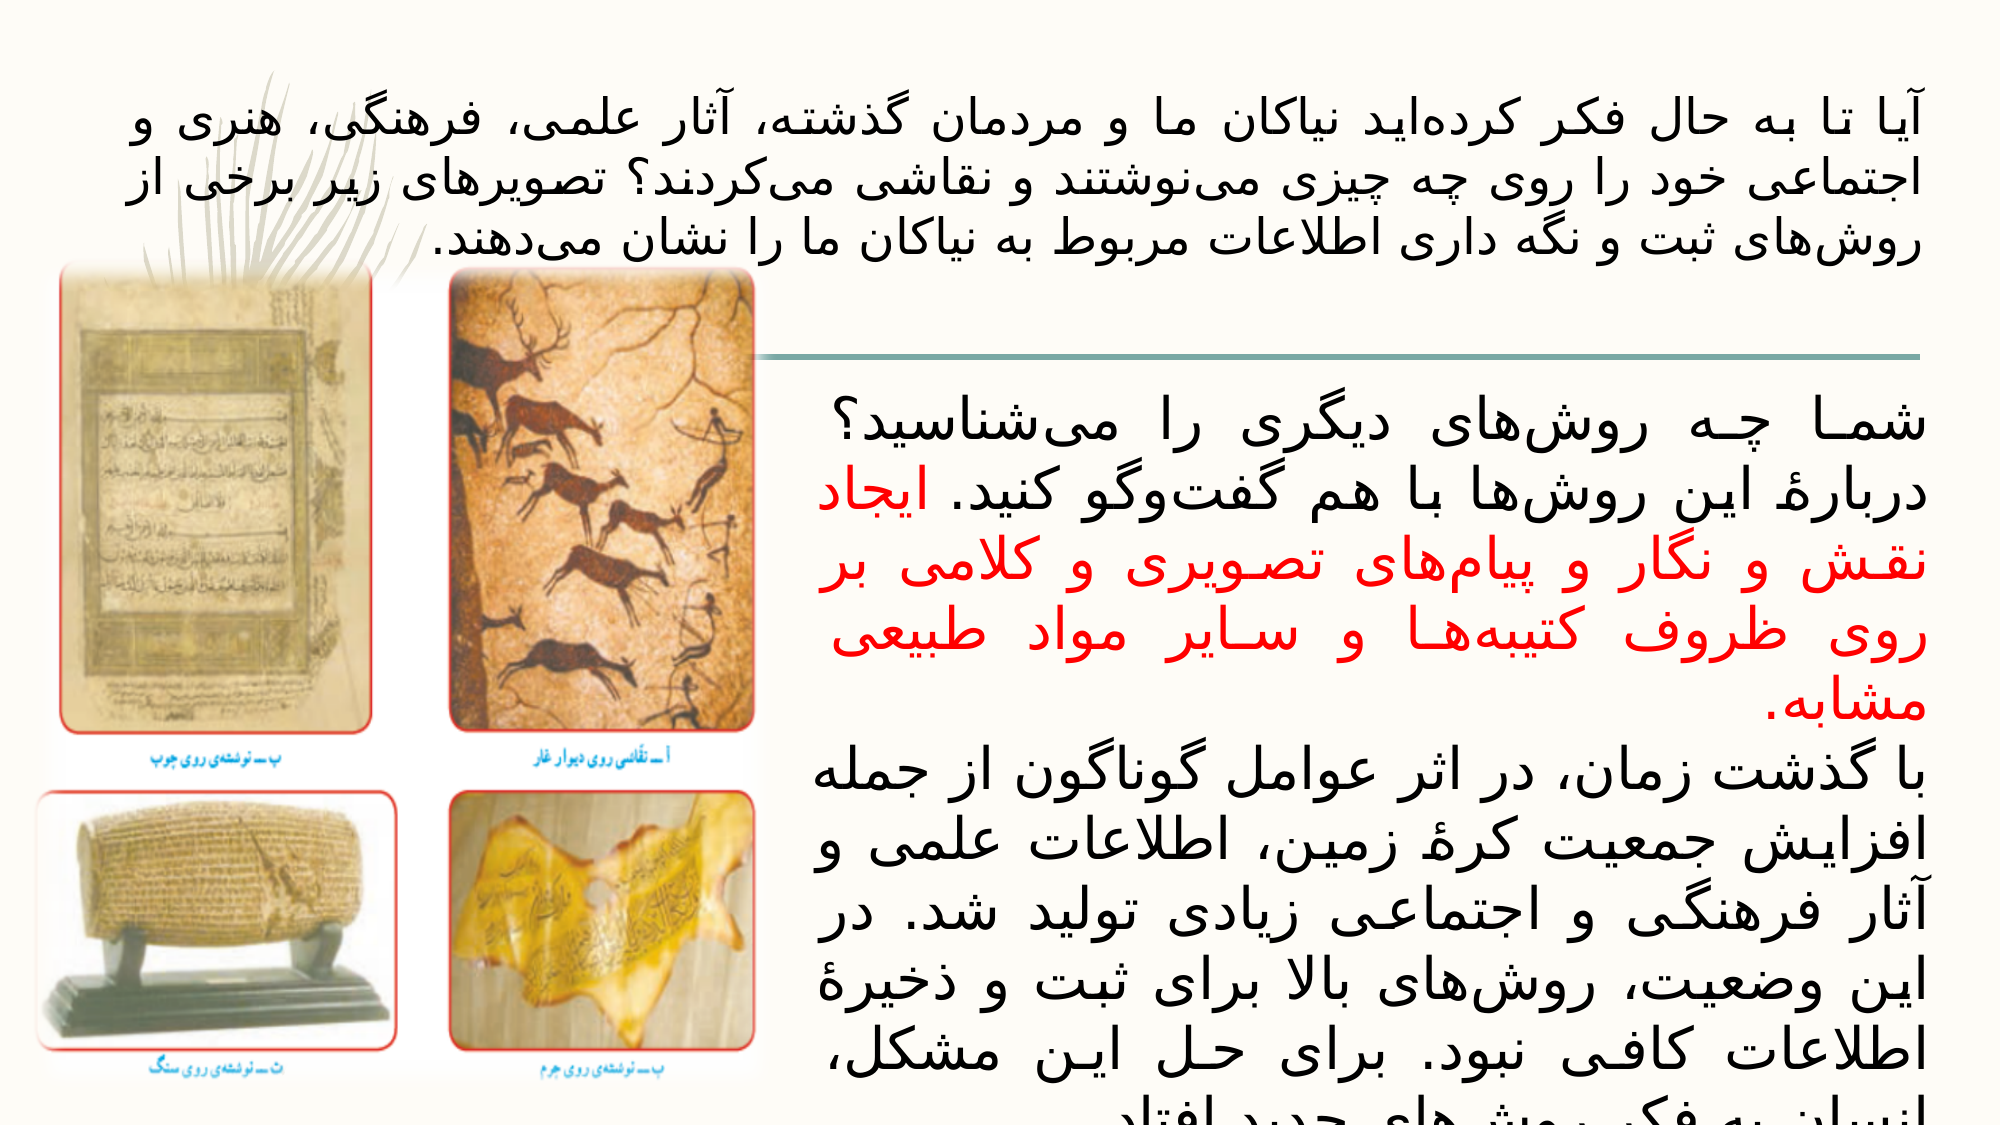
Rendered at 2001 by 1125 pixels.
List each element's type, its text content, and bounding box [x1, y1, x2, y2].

text_box آیا تا به حال فکر کرده‌اید نیاکان ما و مردمان گذشته، آثار علمی، فرهنگی، هنری و اجتماعی خود را روی چه چیزی می‌نوشتند و نقاشی می‌کردند؟ تصویرهای زیر برخی از روش‌‌های ثبت و نگه داری اطلاعات مربوط به نیاکان ما را نشان می‌دهند. [111, 76, 1939, 392]
text_box شما چه روش‌های دیگری را می‌شناسید؟ درباره‌ٔ این روش‌ها با هم گفت‌وگو کنید. ایجاد نقش و نگار و پیام‌های تصویری و کلامی بر روی ظروف کتیبه‌ها و سایر مواد طبیعی مشابه. با گذشت زمان، در اثر عوامل گوناگون از جمله افزایش جمعیت کره‌ٔ زمین، اطلاعات علمی و آثار فرهنگی و اجتماعی زیادی تولید شد. در این وضعیت، روش‌های بالا برای ثبت و ذخیره‌ٔ اطلاعات کافی نبود. برای حل این مشکل، انسان به فکر روش‌های جدید افتاد. [797, 373, 1945, 1125]
picture [31, 257, 778, 1095]
